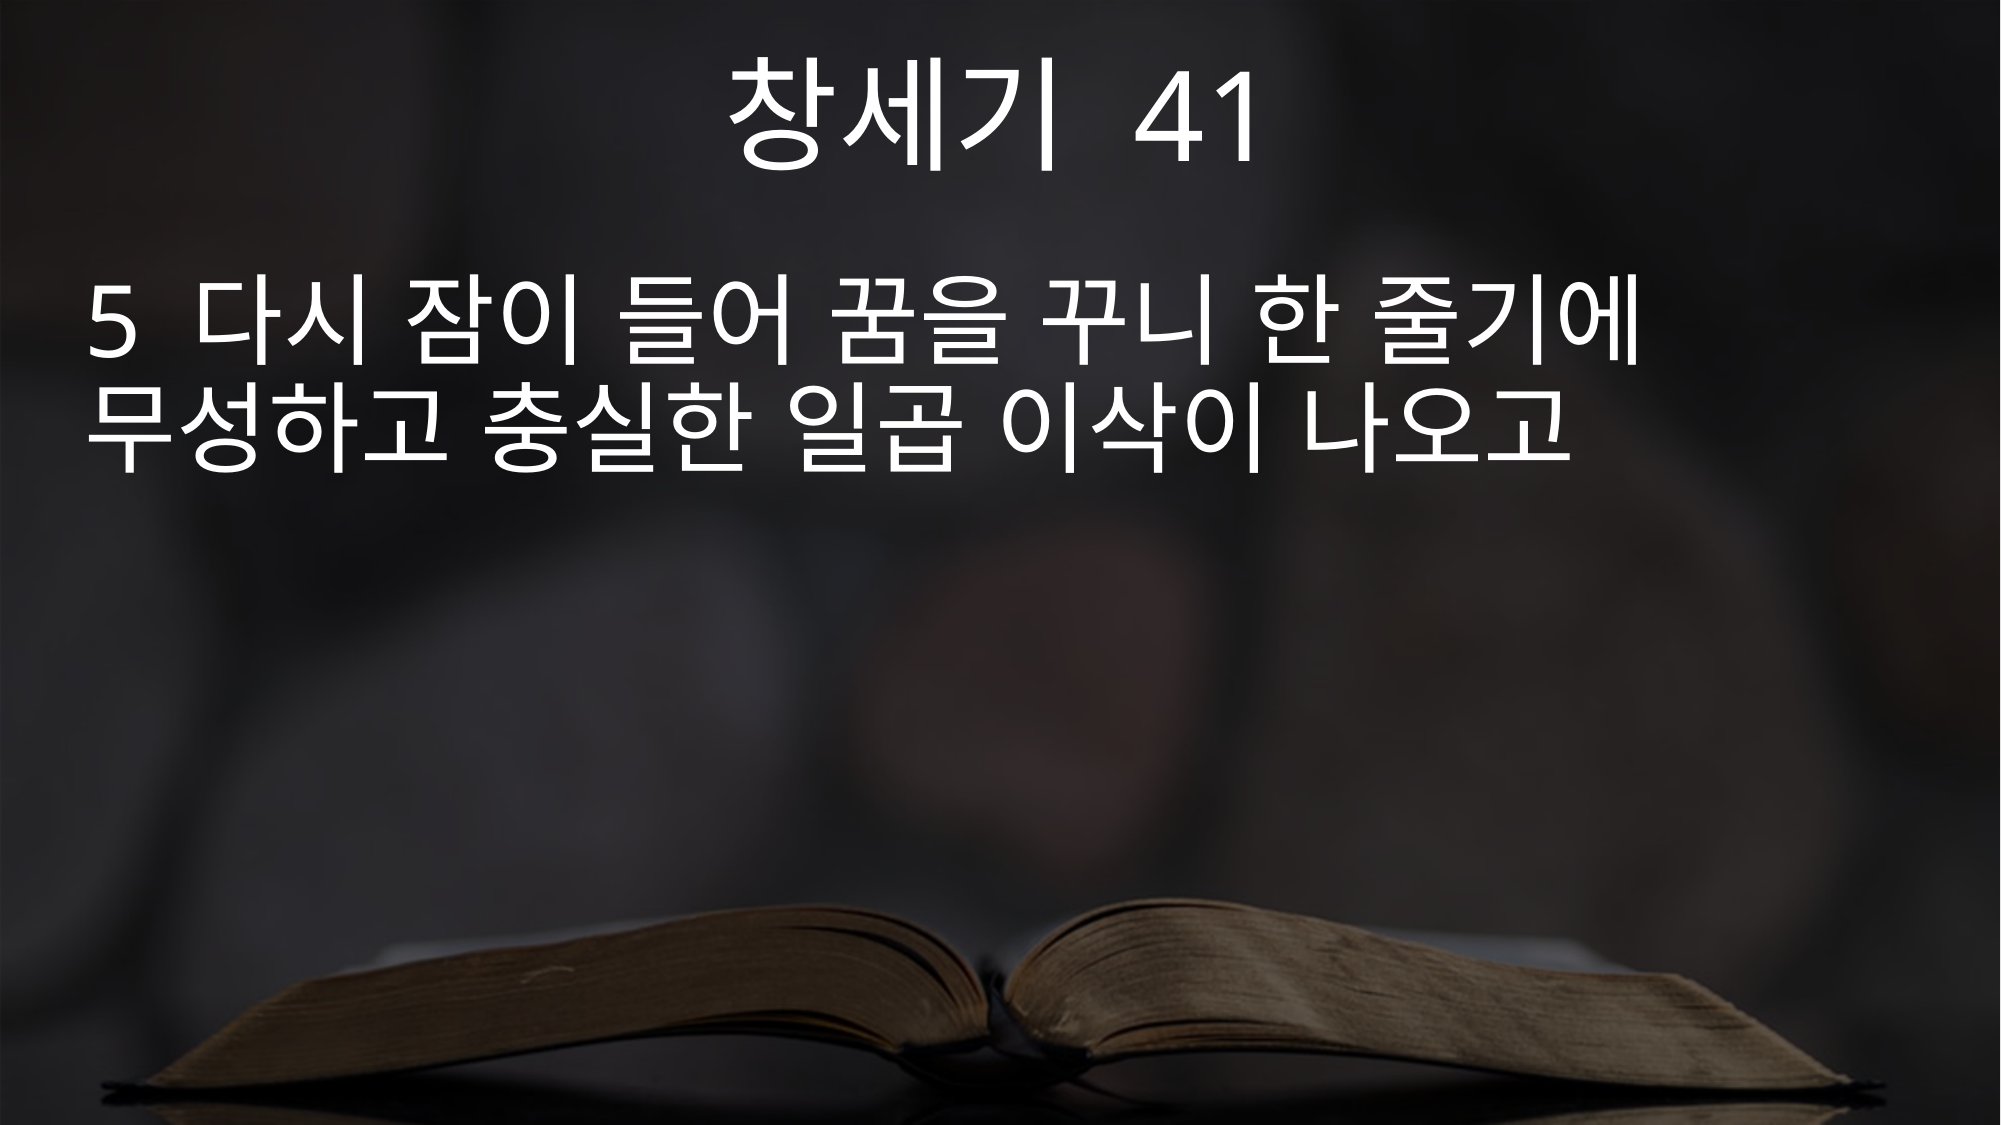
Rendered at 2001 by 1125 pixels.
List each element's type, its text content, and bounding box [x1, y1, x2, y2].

picture [0, 0, 2001, 1125]
footer 창세기 41 [0, 32, 2000, 192]
list 5 다시 잠이 들어 꿈을 꾸니 한 줄기에 무성하고 충실한 일곱 이삭이 나오고 [69, 263, 1953, 423]
